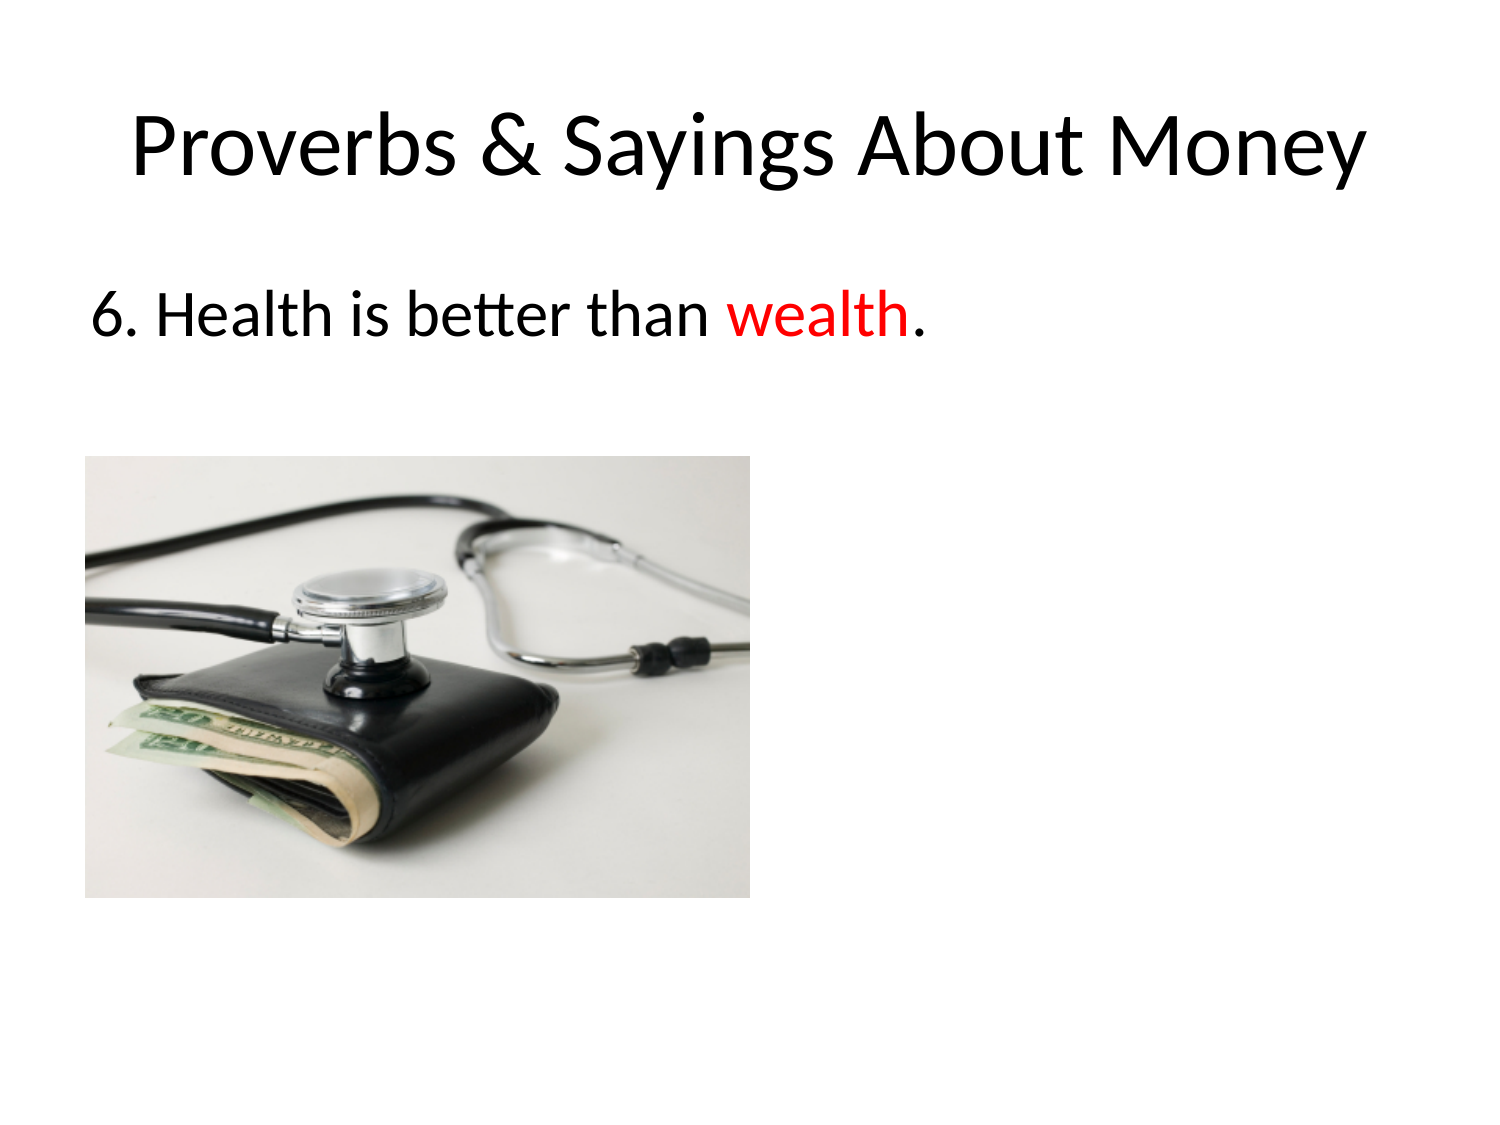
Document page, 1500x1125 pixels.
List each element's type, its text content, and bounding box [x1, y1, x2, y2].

list 6. Health is better than wealth. [75, 262, 1425, 1005]
picture [85, 456, 751, 898]
title Proverbs & Sayings About Money [75, 45, 1425, 233]
